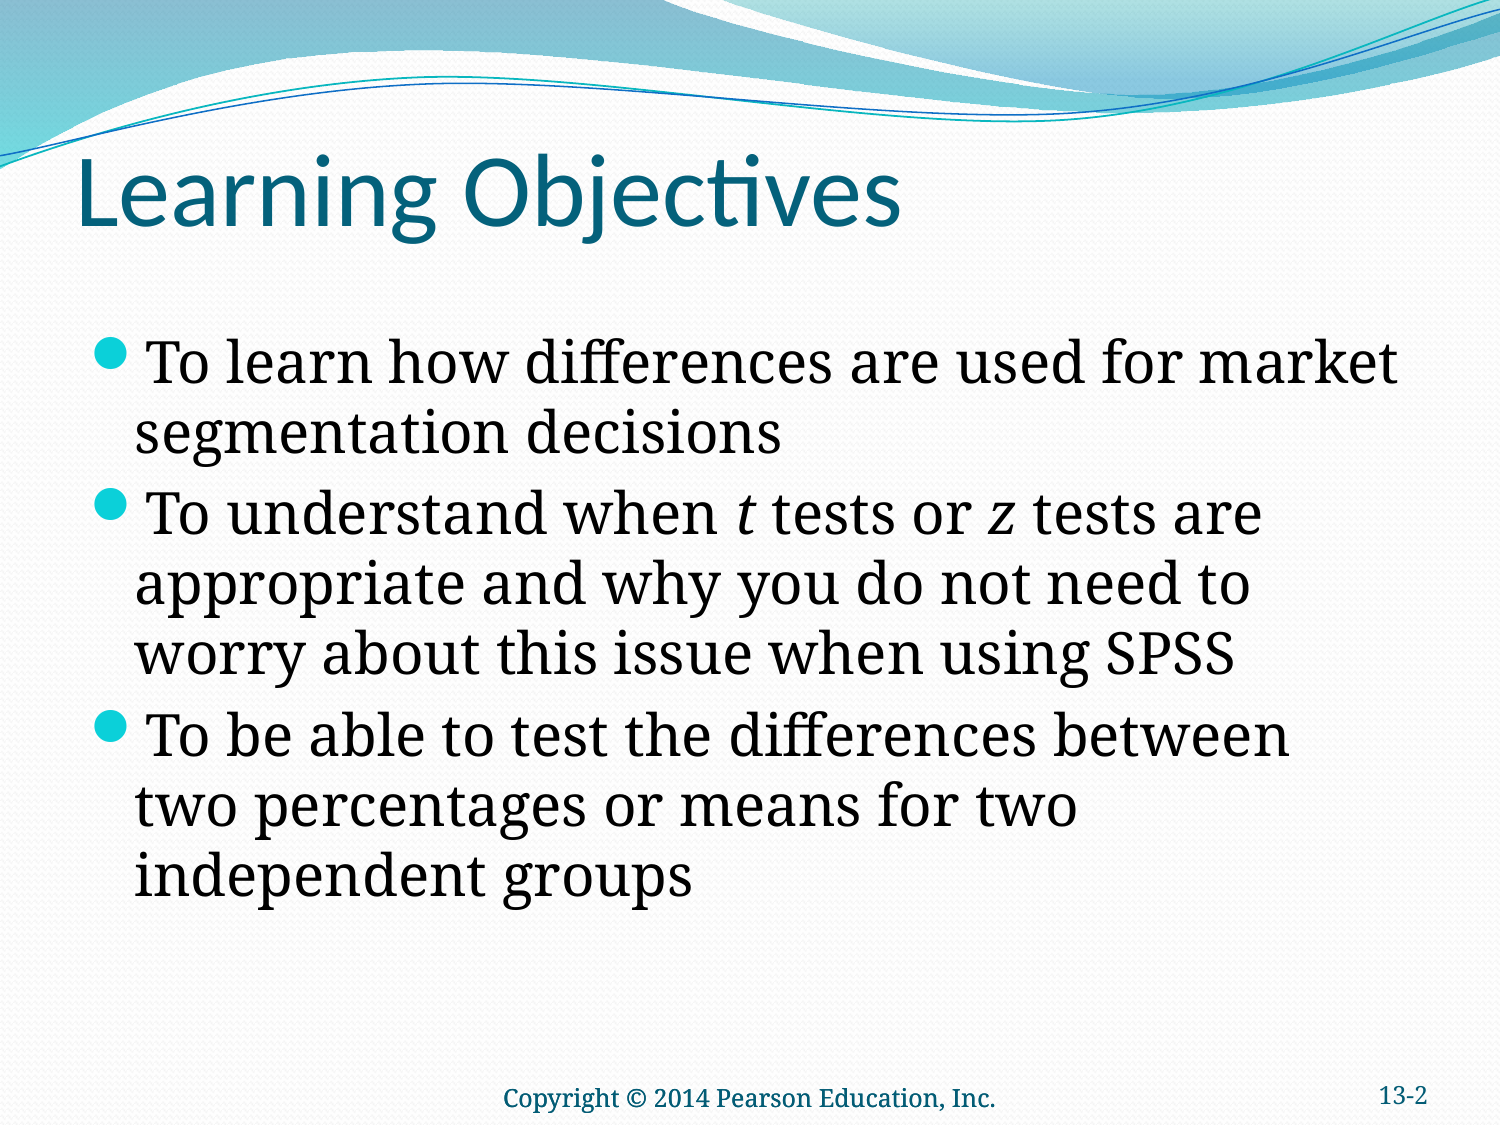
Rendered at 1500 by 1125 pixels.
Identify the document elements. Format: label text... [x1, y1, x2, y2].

list To learn how differences are used for market segmentation decisions To understand when t tests or z tests are appropriate and why you do not need to worry about this issue when using SPSS To be able to test the differences between two percentages or means for two independent groups [75, 317, 1425, 1038]
title Learning Objectives [75, 87, 1425, 276]
